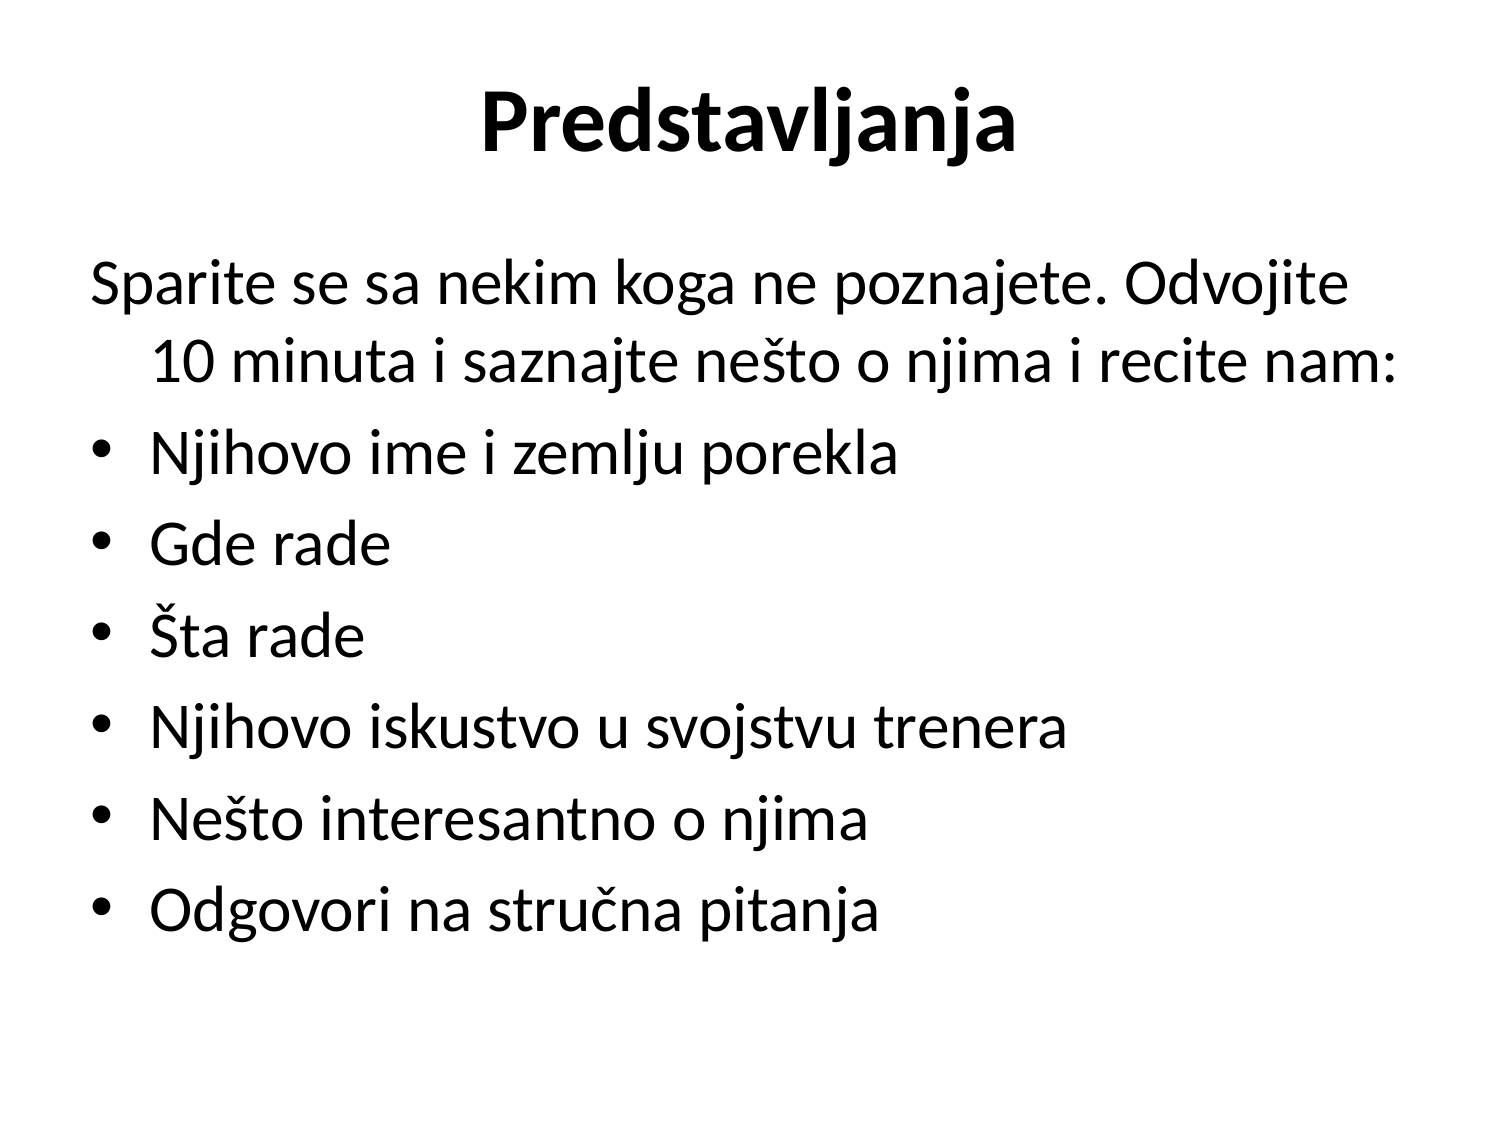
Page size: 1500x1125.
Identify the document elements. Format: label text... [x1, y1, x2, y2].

list Sparite se sa nekim koga ne poznajete. Odvojite 10 minuta i saznajte nešto o njima i recite nam: Njihovo ime i zemlju porekla Gde rade Šta rade Njihovo iskustvo u svojstvu trenera Nešto interesantno o njima Odgovori na stručna pitanja [75, 231, 1425, 974]
title Predstavljanja [75, 45, 1425, 184]
